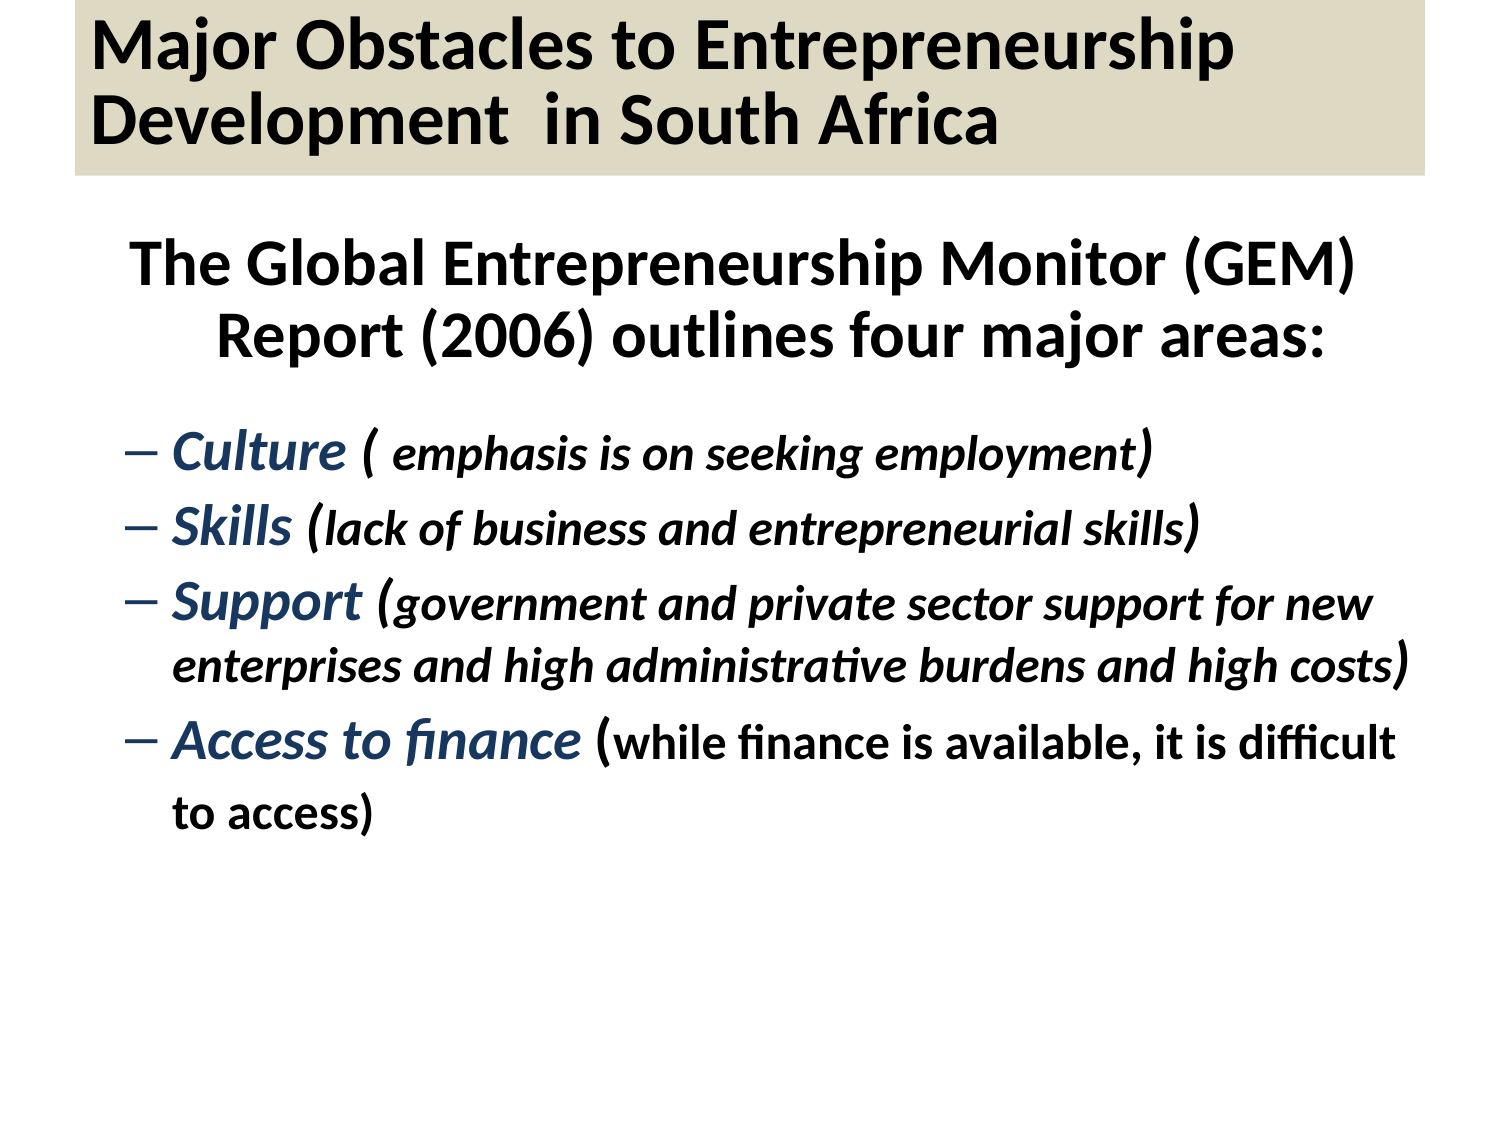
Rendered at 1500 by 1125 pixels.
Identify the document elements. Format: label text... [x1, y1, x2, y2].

list The Global Entrepreneurship Monitor (GEM) Report (2006) outlines four major areas: Culture ( emphasis is on seeking employment) Skills (lack of business and entrepreneurial skills) Support (government and private sector support for new enterprises and high administrative burdens and high costs) Access to finance (while finance is available, it is difficult to access) [34, 219, 1454, 1012]
title Major Obstacles to Entrepreneurship Development in South Africa [74, 0, 1426, 177]
